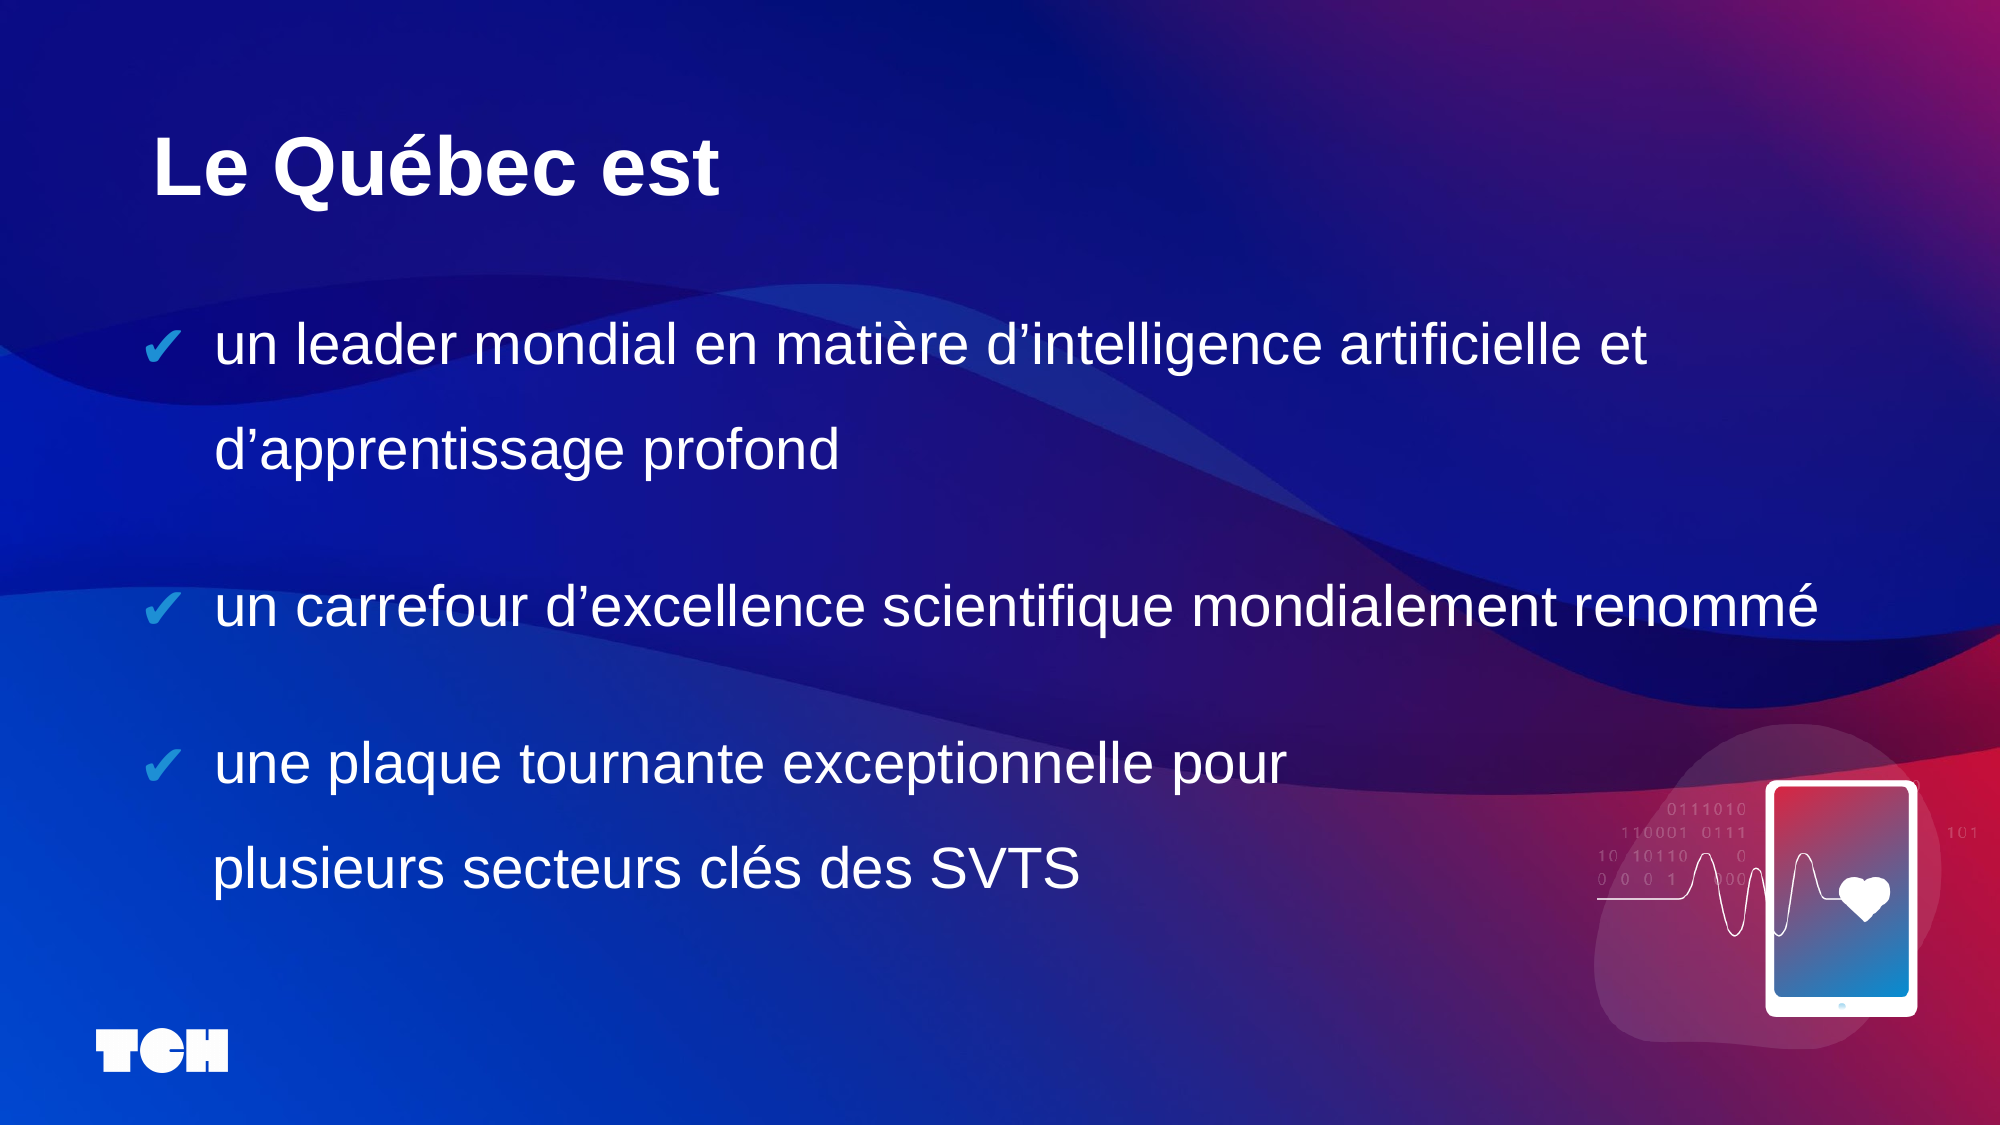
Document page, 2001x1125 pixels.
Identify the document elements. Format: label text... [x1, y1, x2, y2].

title Le Québec est [137, 59, 1863, 278]
picture [0, 0, 2000, 1125]
text_box un leader mondial en matière d’intelligence artificielle et d’apprentissage profond un carrefour d’excellence scientifique mondialement renommé une plaque tournante exceptionnelle pour plusieurs secteurs clés des SVTS [124, 263, 1852, 1058]
